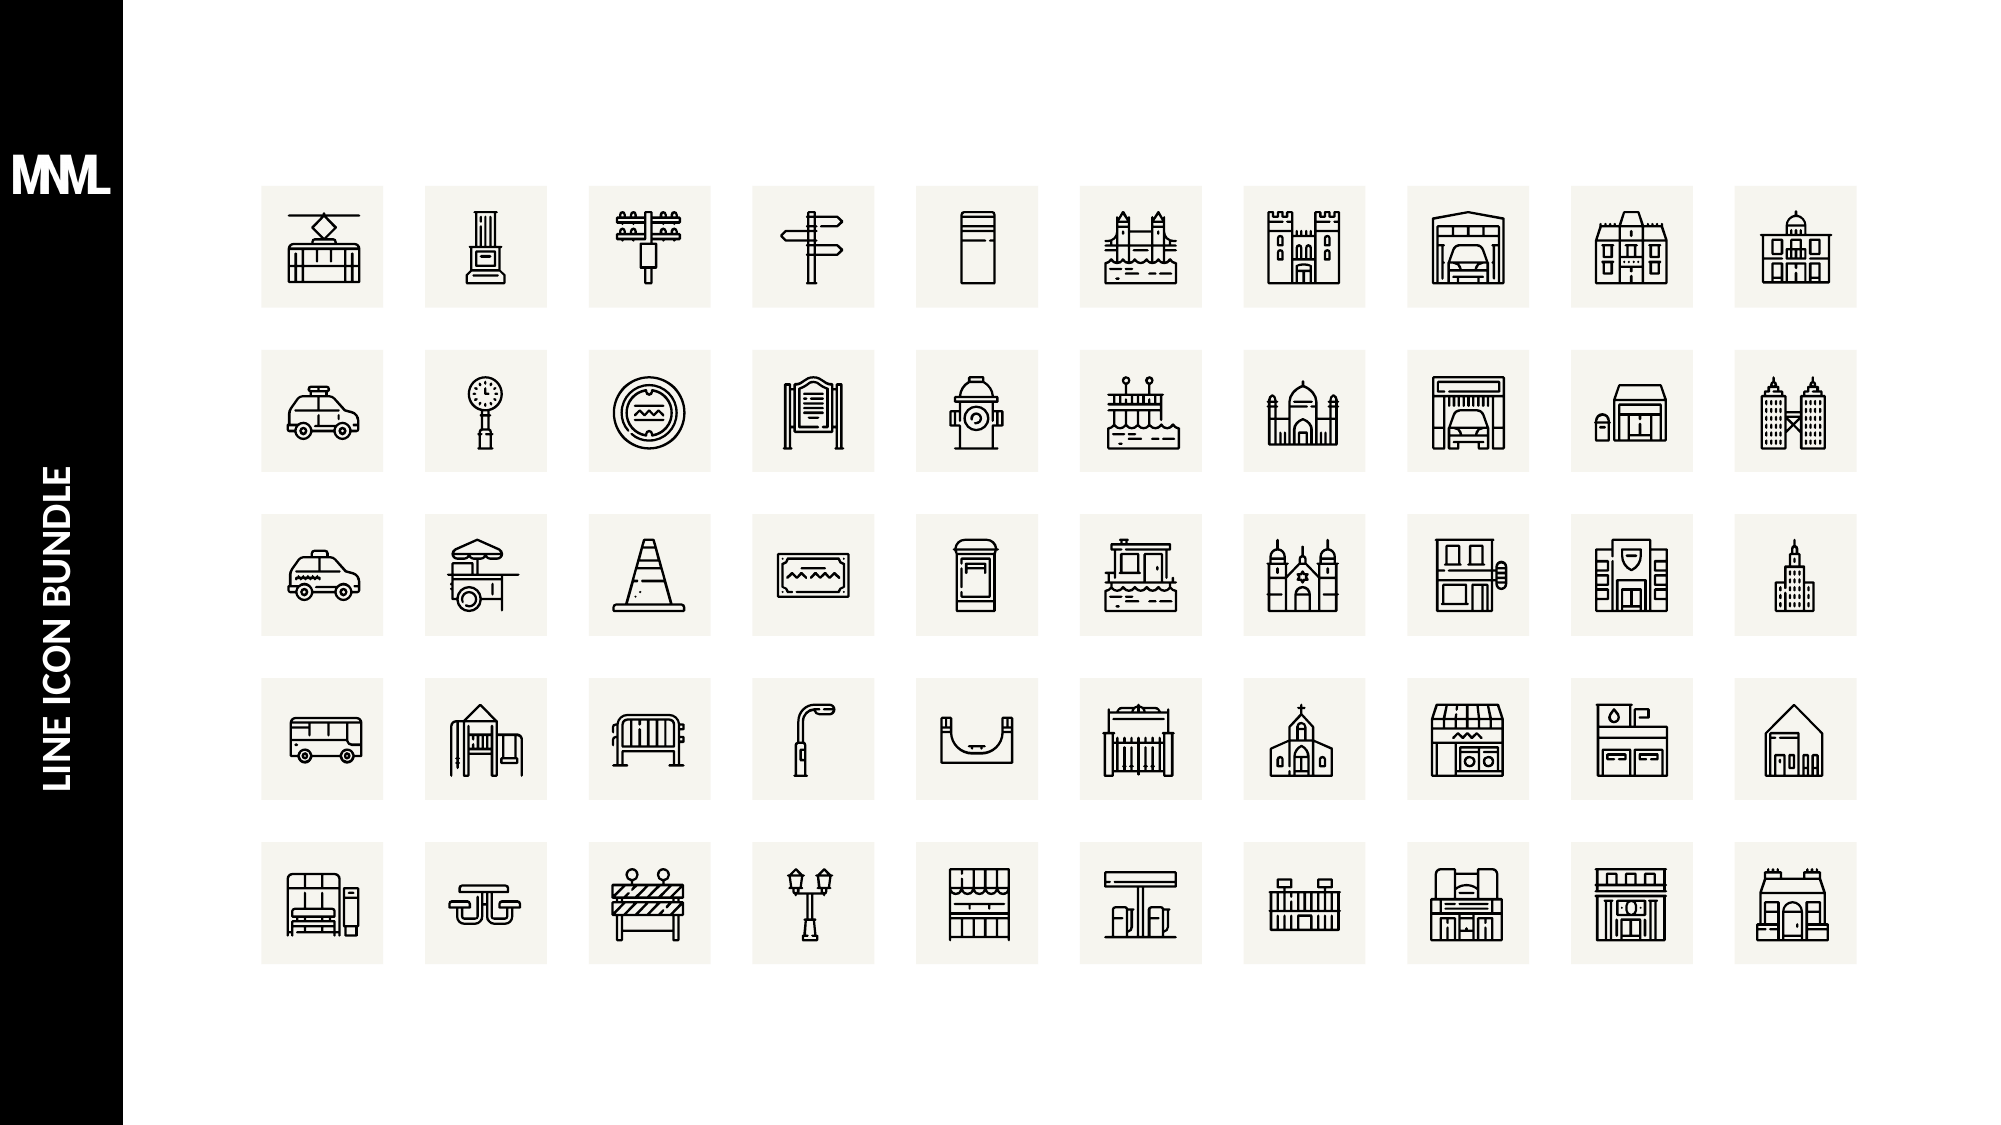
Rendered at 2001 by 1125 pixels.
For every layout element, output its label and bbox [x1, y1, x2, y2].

text_box [1434, 538, 1508, 613]
text_box [1594, 868, 1668, 893]
text_box [1774, 538, 1815, 613]
text_box [780, 211, 844, 285]
text_box [776, 552, 850, 598]
text_box [1104, 211, 1178, 285]
text_box [1594, 413, 1611, 442]
text_box [446, 538, 520, 613]
text_box [1107, 376, 1181, 450]
text_box [1594, 211, 1668, 285]
text_box [615, 211, 682, 285]
text_box [948, 868, 1010, 942]
text_box [1102, 703, 1175, 777]
text_box [612, 538, 686, 613]
text_box [286, 872, 341, 937]
text_box [1267, 211, 1341, 285]
text_box [289, 716, 363, 764]
text_box [286, 385, 360, 441]
text_box [1764, 704, 1824, 777]
text_box [1104, 538, 1178, 613]
text_box [1269, 703, 1333, 777]
text_box [1432, 376, 1506, 450]
text_box [465, 211, 506, 285]
text_box [450, 704, 523, 777]
text_box [1268, 878, 1342, 932]
text_box [952, 538, 1000, 613]
text_box [287, 212, 361, 284]
text_box [611, 868, 685, 942]
text_box [1430, 703, 1504, 777]
text_box [1595, 703, 1669, 777]
text_box [1760, 376, 1826, 450]
text_box [342, 887, 360, 937]
text_box [1594, 894, 1668, 942]
text_box [1759, 210, 1833, 284]
text_box [1431, 211, 1505, 285]
text_box [1266, 380, 1340, 446]
text_box [612, 376, 686, 450]
text_box [1430, 868, 1503, 942]
text_box [448, 884, 522, 925]
text_box [949, 376, 1004, 450]
text_box [611, 713, 685, 767]
text_box [1266, 538, 1340, 613]
text_box [782, 376, 845, 450]
text_box [1104, 871, 1177, 939]
text_box [793, 703, 836, 777]
text_box [287, 549, 361, 602]
text_box [1613, 384, 1667, 442]
picture [0, 113, 122, 236]
text_box [940, 716, 1014, 764]
text_box [1595, 538, 1668, 613]
text_box [467, 376, 503, 450]
text_box [786, 868, 834, 942]
text_box [1756, 868, 1829, 942]
text_box [960, 211, 996, 285]
